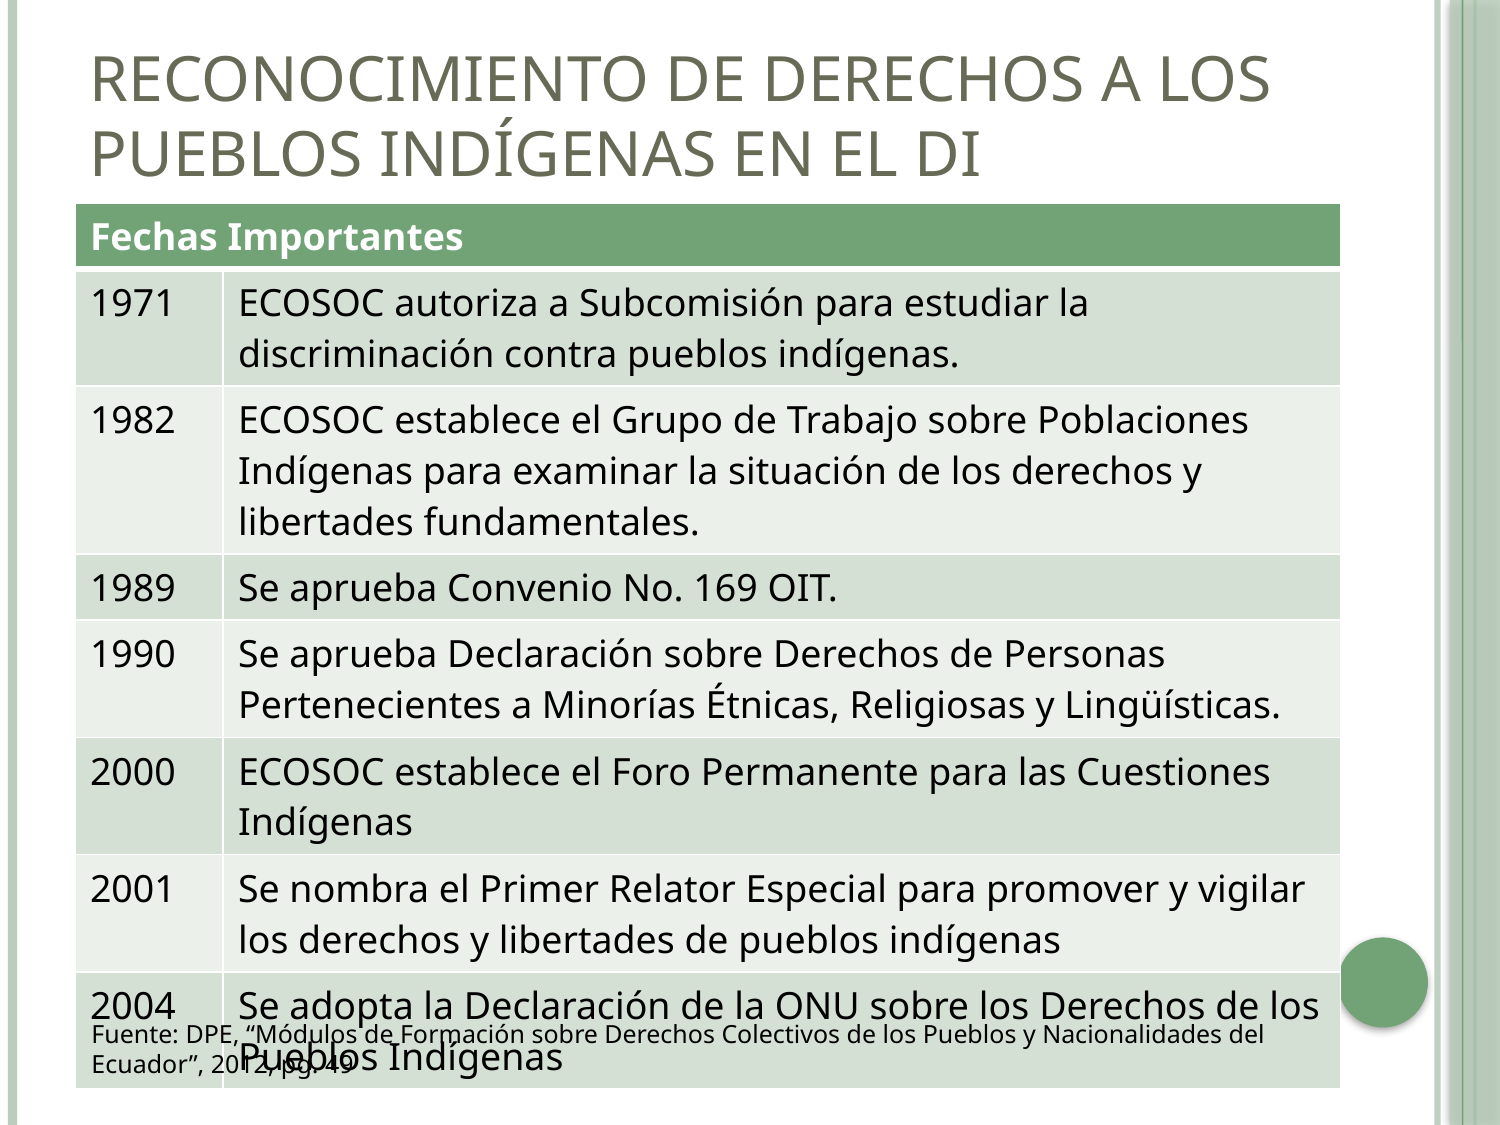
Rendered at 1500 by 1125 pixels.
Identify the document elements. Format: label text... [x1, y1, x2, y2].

table_cell ECOSOC establece el Foro Permanente para las Cuestiones Indígenas [224, 738, 1340, 854]
table_cell Se nombra el Primer Relator Especial para promover y vigilar los derechos y libertades de pueblos indígenas [224, 855, 1340, 971]
table_cell Se aprueba Convenio No. 169 OIT. [224, 555, 1340, 619]
title Reconocimiento de Derechos a los Pueblos Indígenas en el DI [75, 8, 1300, 197]
table_cell 1990 [76, 621, 222, 737]
text_box Fuente: DPE, “Módulos de Formación sobre Derechos Colectivos de los Pueblos y Nacionalidades del Ecuador”, 2012, pg. 49 [76, 1011, 1341, 1086]
table_cell 2001 [76, 855, 222, 971]
table_cell Se aprueba Declaración sobre Derechos de Personas Pertenecientes a Minorías Étnicas, Religiosas y Lingüísticas. [224, 621, 1340, 737]
table_cell Se adopta la Declaración de la ONU sobre los Derechos de los Pueblos Indígenas [224, 973, 1340, 1011]
table_cell 1971 [76, 272, 222, 385]
table_cell ECOSOC establece el Grupo de Trabajo sobre Poblaciones Indígenas para examinar la situación de los derechos y libertades fundamentales. [224, 387, 1340, 553]
table_header Fechas Importantes [76, 204, 1340, 266]
table_cell 1982 [76, 387, 222, 553]
table_cell 2004 [76, 973, 222, 1011]
table_cell 2000 [76, 738, 222, 854]
table_cell 1989 [76, 555, 222, 619]
table_cell ECOSOC autoriza a Subcomisión para estudiar la discriminación contra pueblos indígenas. [224, 272, 1340, 385]
